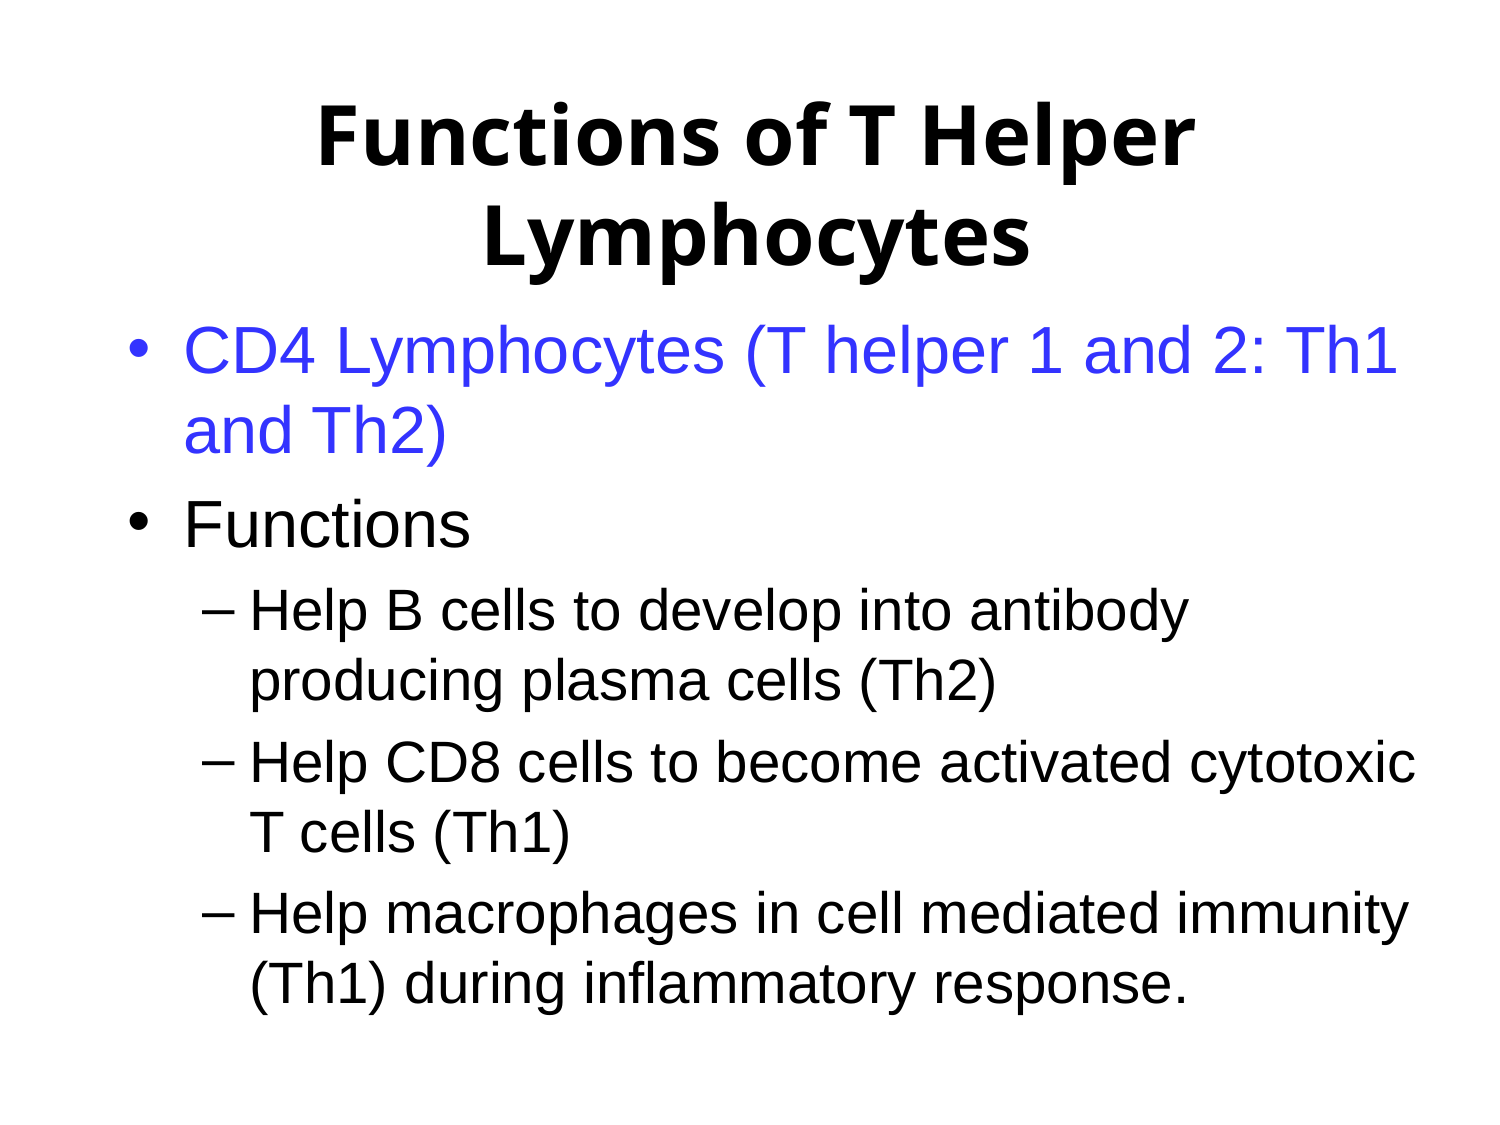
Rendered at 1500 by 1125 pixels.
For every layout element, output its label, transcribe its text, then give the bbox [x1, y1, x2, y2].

text_box Functions of T Helper Lymphocytes [49, 74, 1463, 248]
text_box CD4 Lymphocytes (T helper 1 and 2: Th1 and Th2) Functions Help B cells to develop into antibody producing plasma cells (Th2) Help CD8 cells to become activated cytotoxic T cells (Th1) Help macrophages in cell mediated immunity (Th1) during inflammatory response. [112, 299, 1438, 1025]
